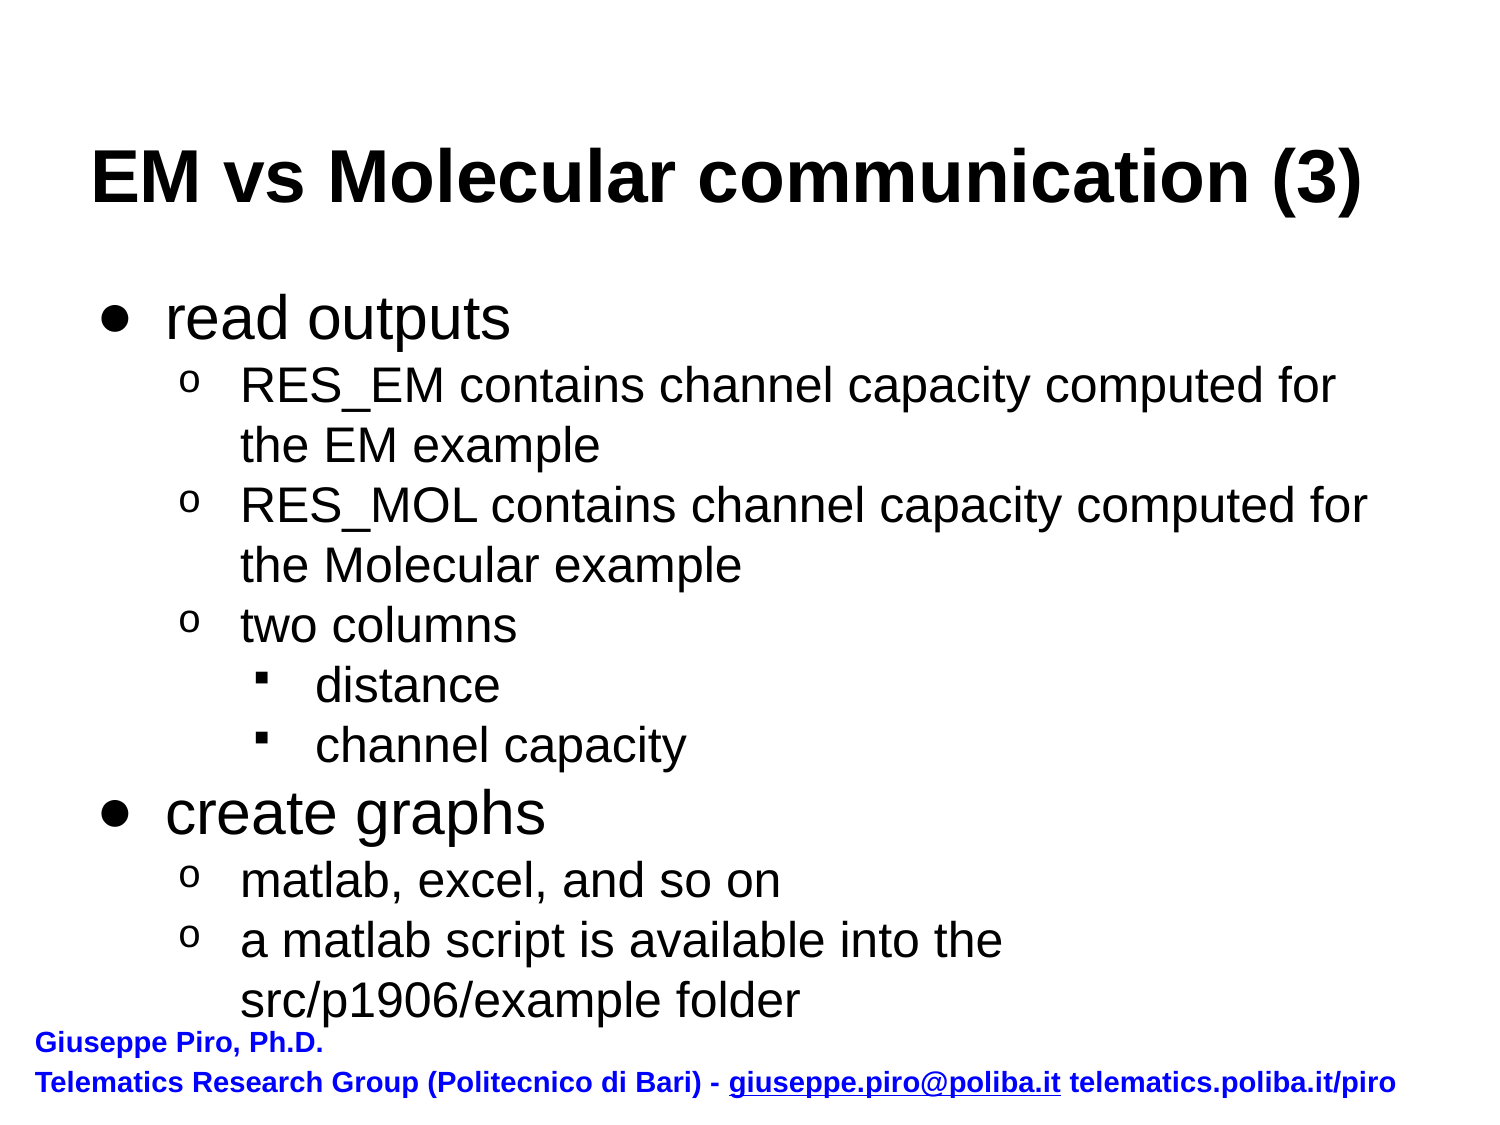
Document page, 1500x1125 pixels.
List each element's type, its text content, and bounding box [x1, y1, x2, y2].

title EM vs Molecular communication (3) [75, 45, 1425, 233]
subtitle Giuseppe Piro, Ph.D. Telematics Research Group (Politecnico di Bari) - giuseppe.piro@poliba.it telematics.poliba.it/piro [19, 1003, 1481, 1088]
list read outputs RES_EM contains channel capacity computed for the EM example RES_MOL contains channel capacity computed for the Molecular example two columns distance channel capacity create graphs matlab, excel, and so on a matlab script is available into the src/p1906/example folder [75, 262, 1425, 1003]
